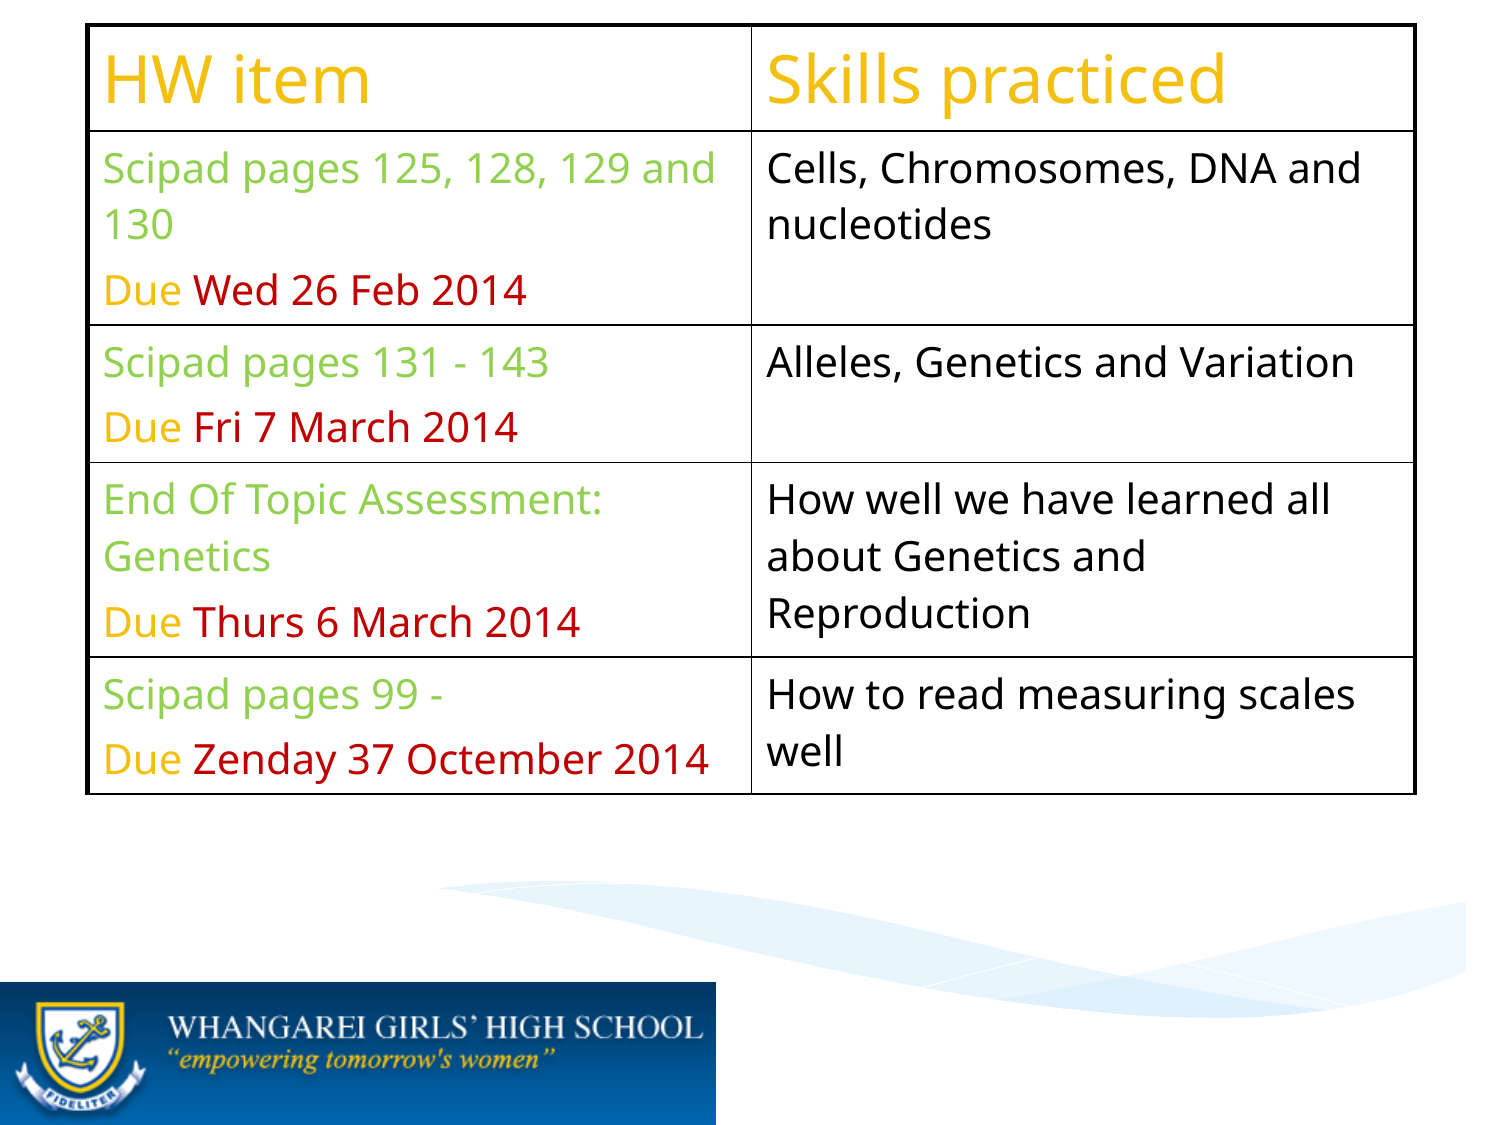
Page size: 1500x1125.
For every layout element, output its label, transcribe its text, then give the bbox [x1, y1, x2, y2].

table_cell How well we have learned all about Genetics and Reproduction [752, 463, 1413, 656]
table_cell Cells, Chromosomes, DNA and nucleotides [752, 132, 1413, 324]
table_cell End Of Topic Assessment: Genetics Due Thurs 6 March 2014 [90, 463, 751, 656]
table_cell Alleles, Genetics and Variation [752, 326, 1413, 462]
table_cell Scipad pages 99 - Due Zenday 37 Octember 2014 [90, 658, 751, 793]
table_cell Scipad pages 131 - 143 Due Fri 7 March 2014 [90, 326, 751, 462]
table_header HW item [90, 27, 751, 130]
table_cell Scipad pages 125, 128, 129 and 130 Due Wed 26 Feb 2014 [90, 132, 751, 324]
table_cell How to read measuring scales well [752, 658, 1413, 793]
picture [0, 982, 716, 1125]
table_header Skills practiced [752, 27, 1413, 130]
